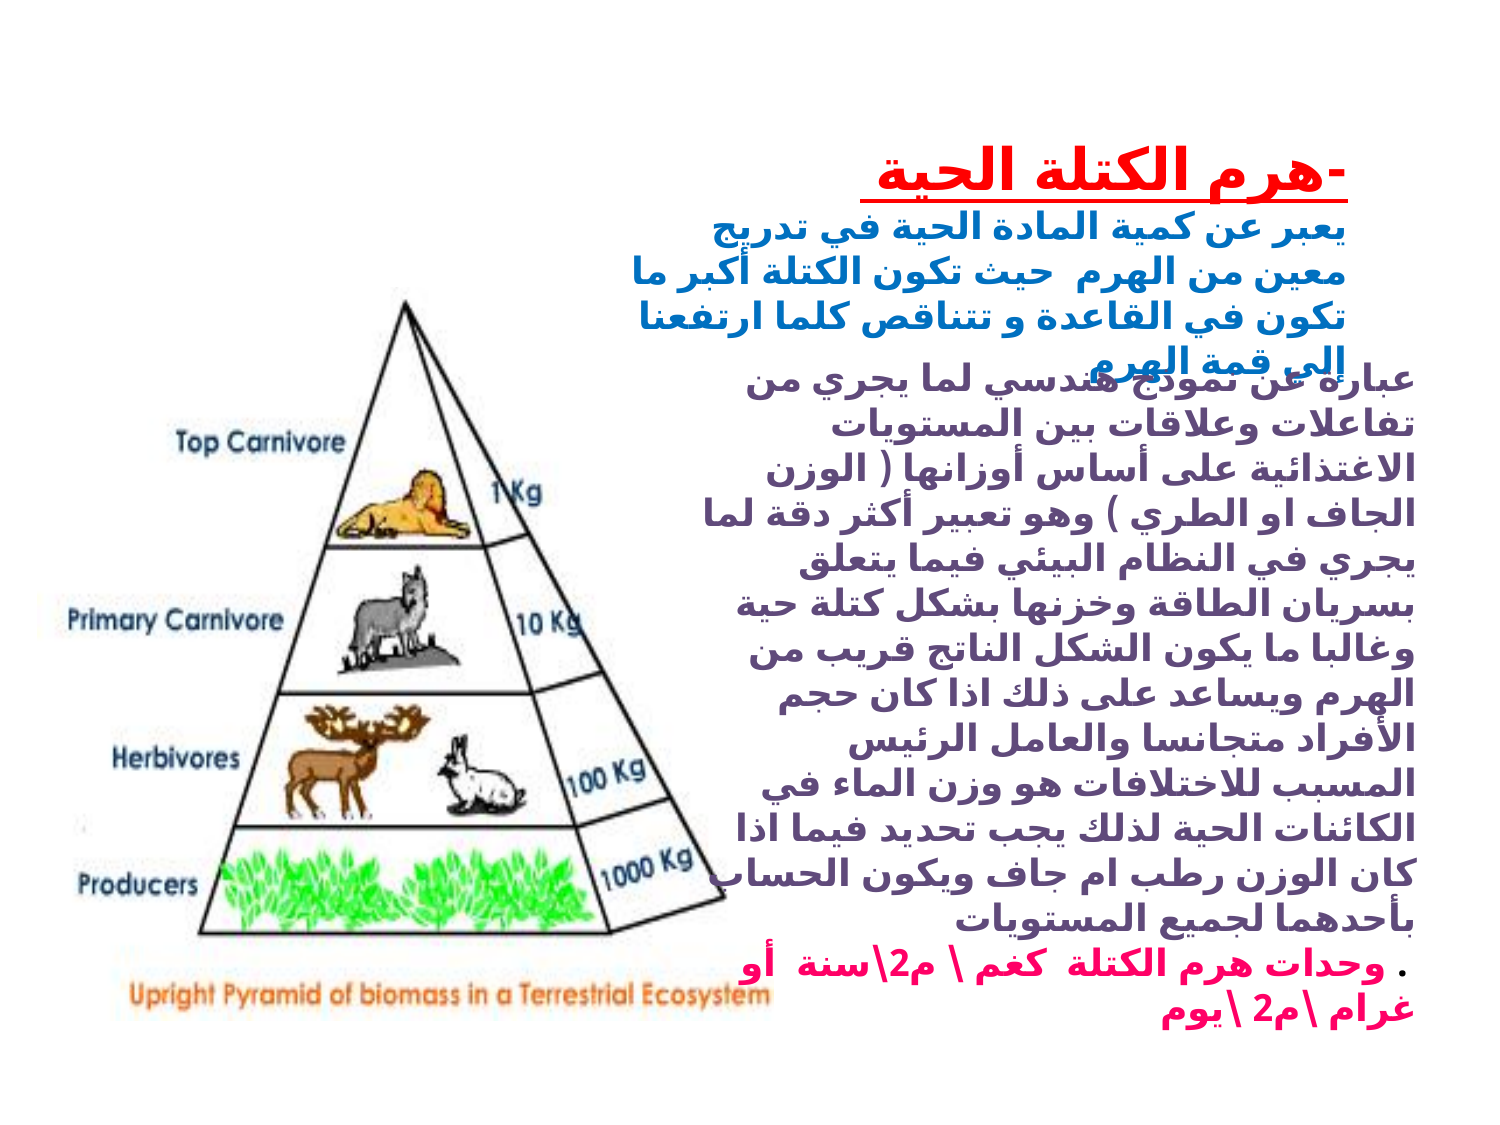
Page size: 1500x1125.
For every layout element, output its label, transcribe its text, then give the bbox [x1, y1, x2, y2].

picture [37, 287, 774, 1021]
text_box - هرم الكتلة الحية يعبر عن كمية المادة الحية في تدريج معين من الهرم حيث تكون الكتلة أكبر ما تكون في القاعدة و تتناقص كلما ارتفعنا إلي قمة الهرم [612, 125, 1363, 347]
text_box عبارة عن نموذج هندسي لما يجري من تفاعلات وعلاقات بين المستويات الاغتذائية على أساس أوزانها ( الوزن الجاف او الطري ) وهو تعبير أكثر دقة لما يجري في النظام البيئي فيما يتعلق بسريان الطاقة وخزنها بشكل كتلة حية وغالبا ما يكون الشكل الناتج قريب من الهرم ويساعد على ذلك اذا كان حجم الأفراد متجانسا والعامل الرئيس المسبب للاختلافات هو وزن الماء في الكائنات الحية لذلك يجب تحديد فيما اذا كان الوزن رطب ام جاف ويكون الحساب بأحدهما لجميع المستويات . وحدات هرم الكتلة كغم \ م2\سنة أو غرام \م2 \يوم [682, 347, 1433, 1037]
